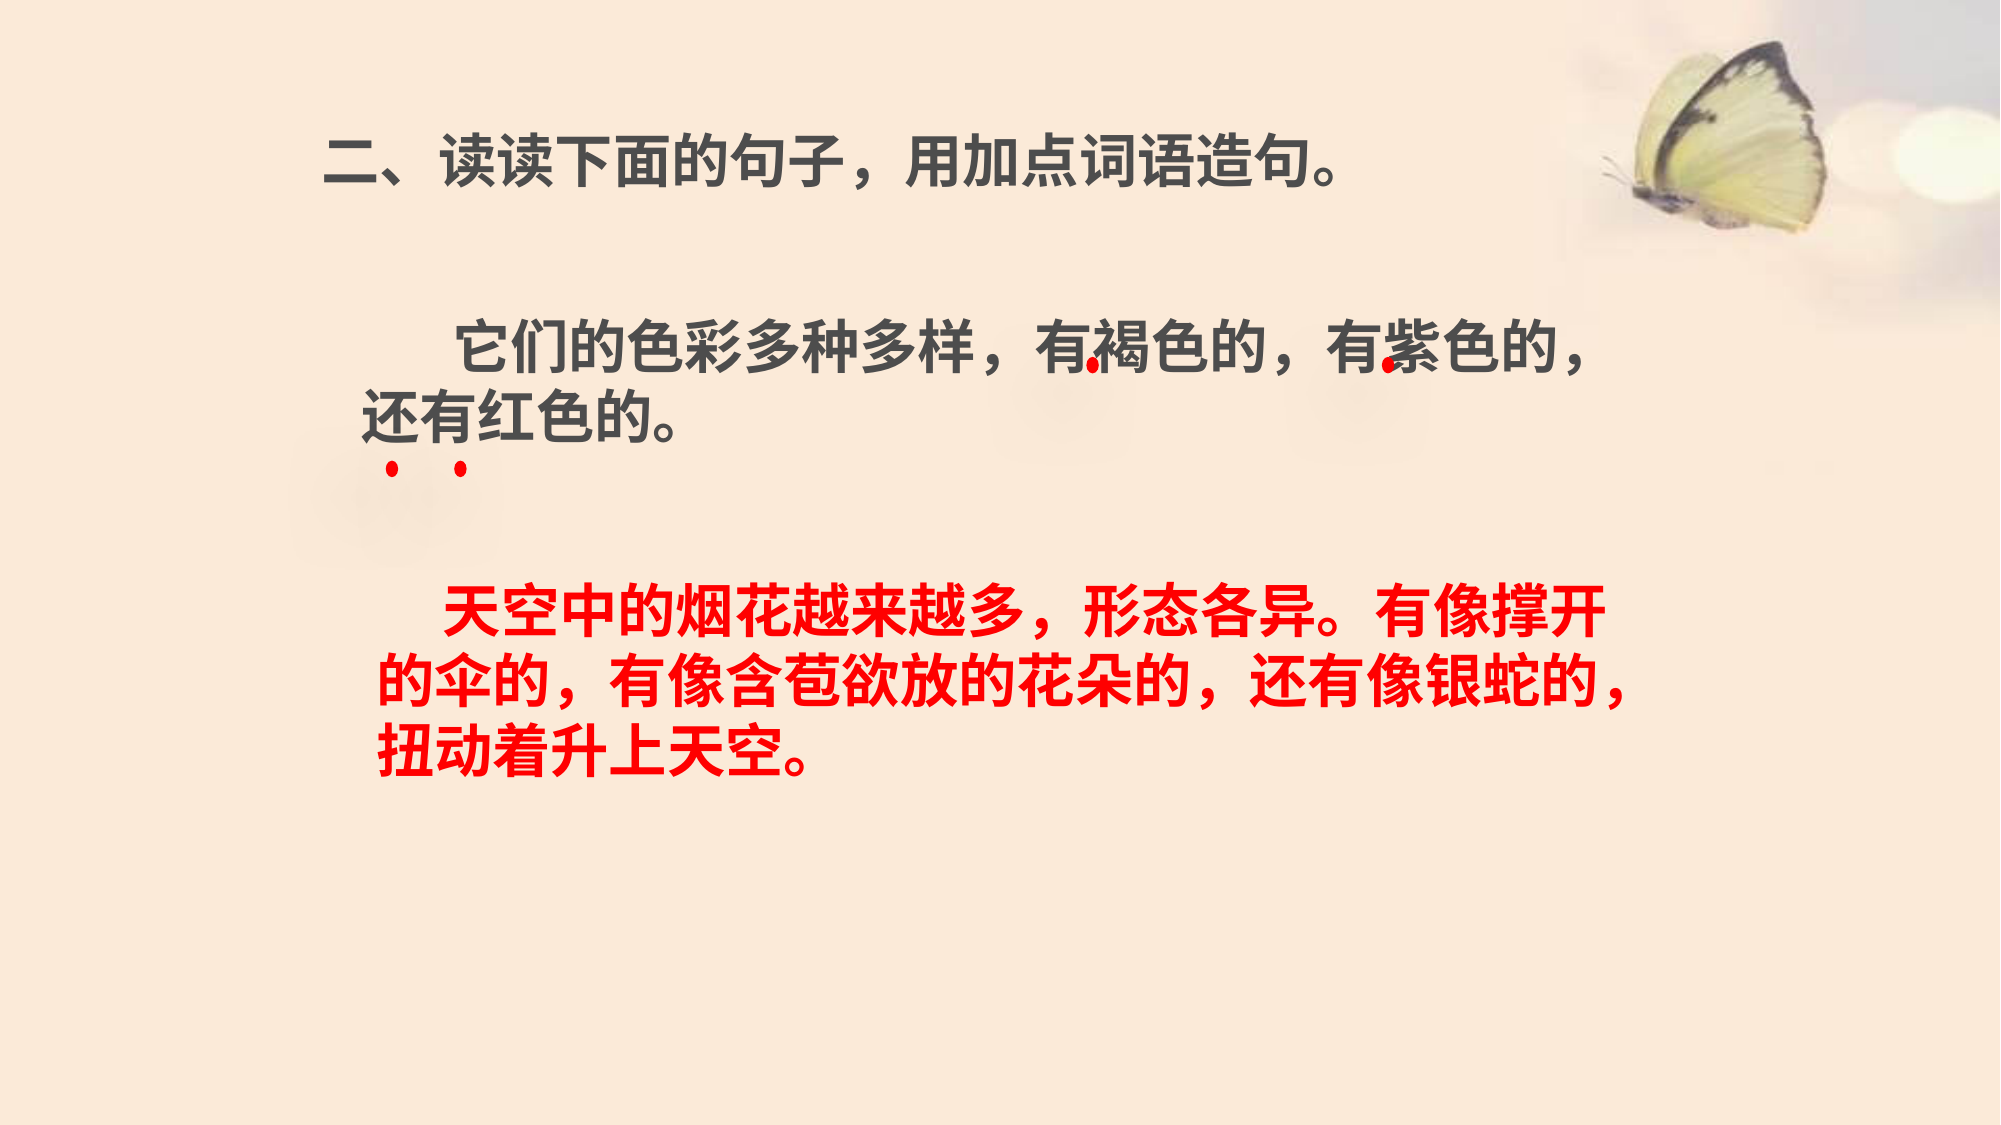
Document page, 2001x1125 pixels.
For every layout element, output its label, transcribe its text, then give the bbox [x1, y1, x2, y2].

text_box 它们的色彩多种多样，有褐色的，有紫色的，还有红色的。 [346, 302, 1640, 528]
picture [0, 0, 2000, 1125]
text_box [452, 458, 469, 480]
text_box [1084, 354, 1101, 376]
text_box 天空中的烟花越来越多，形态各异。有像撑开的伞的，有像含苞欲放的花朵的，还有像银蛇的，扭动着升上天空。 [361, 566, 1626, 791]
text_box 二、读读下面的句子，用加点词语造句。 [307, 116, 2000, 202]
text_box [383, 458, 401, 480]
text_box [1379, 354, 1397, 376]
